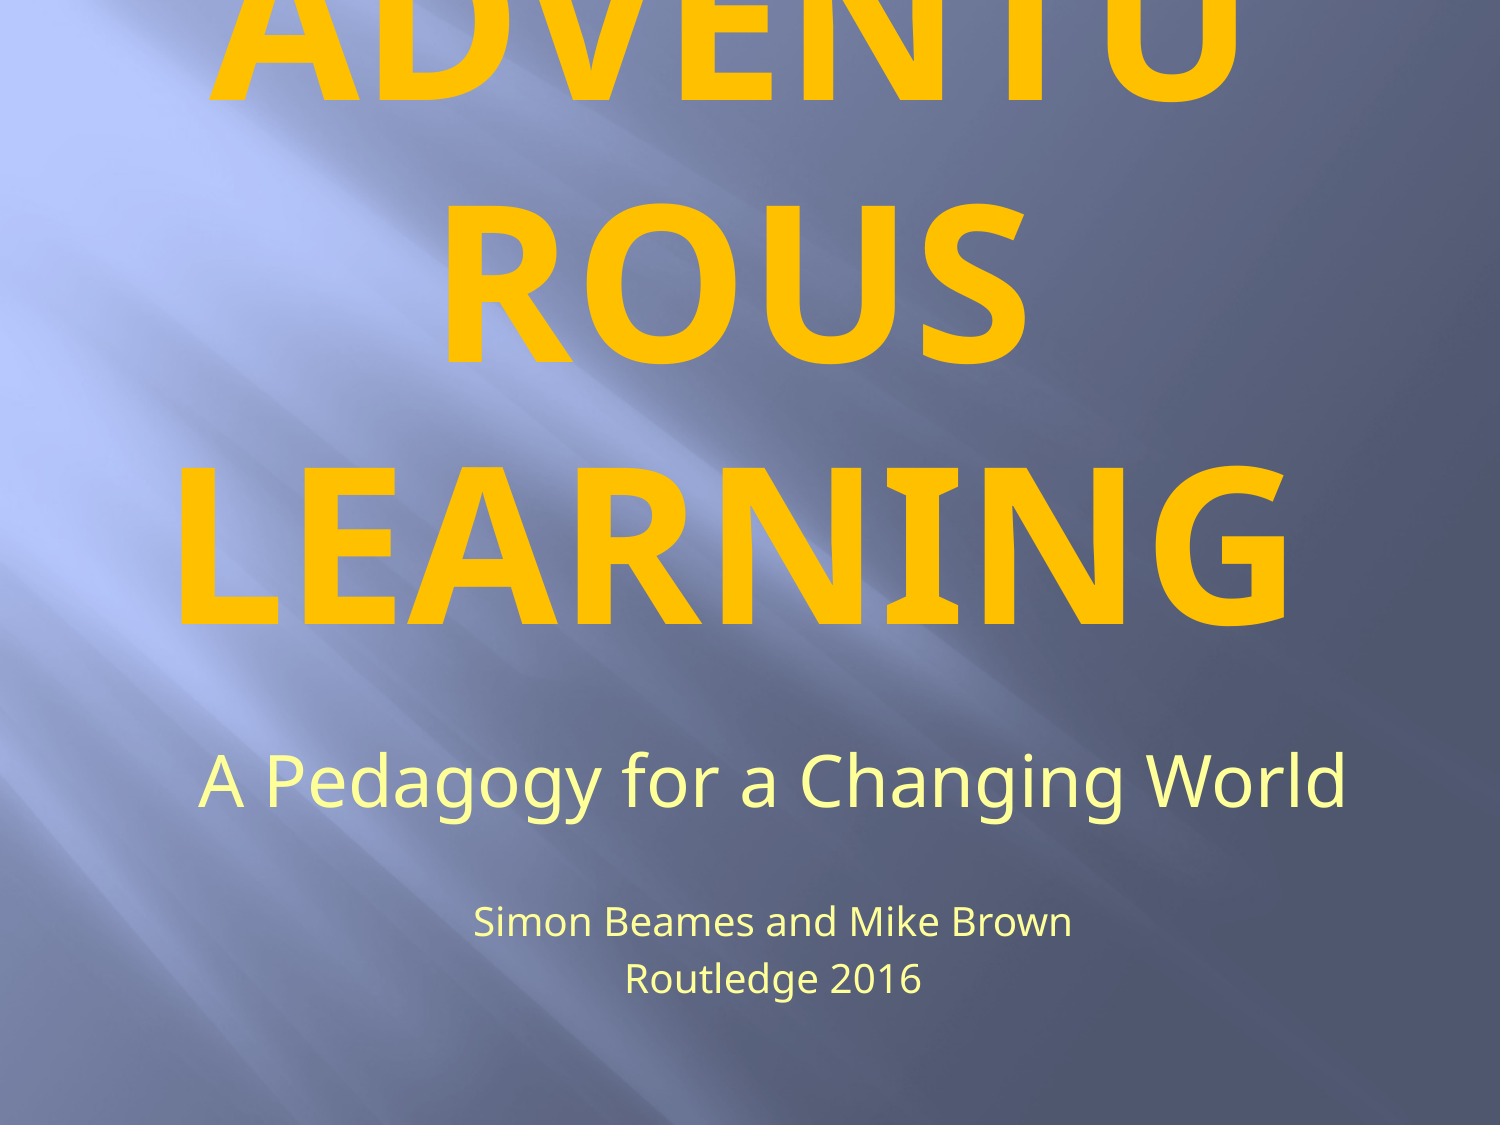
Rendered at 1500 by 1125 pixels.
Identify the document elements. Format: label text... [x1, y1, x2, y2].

subtitle A Pedagogy for a Changing World Simon Beames and Mike Brown Routledge 2016 [123, 727, 1424, 1016]
title Adventurous Learning [147, 338, 1317, 669]
